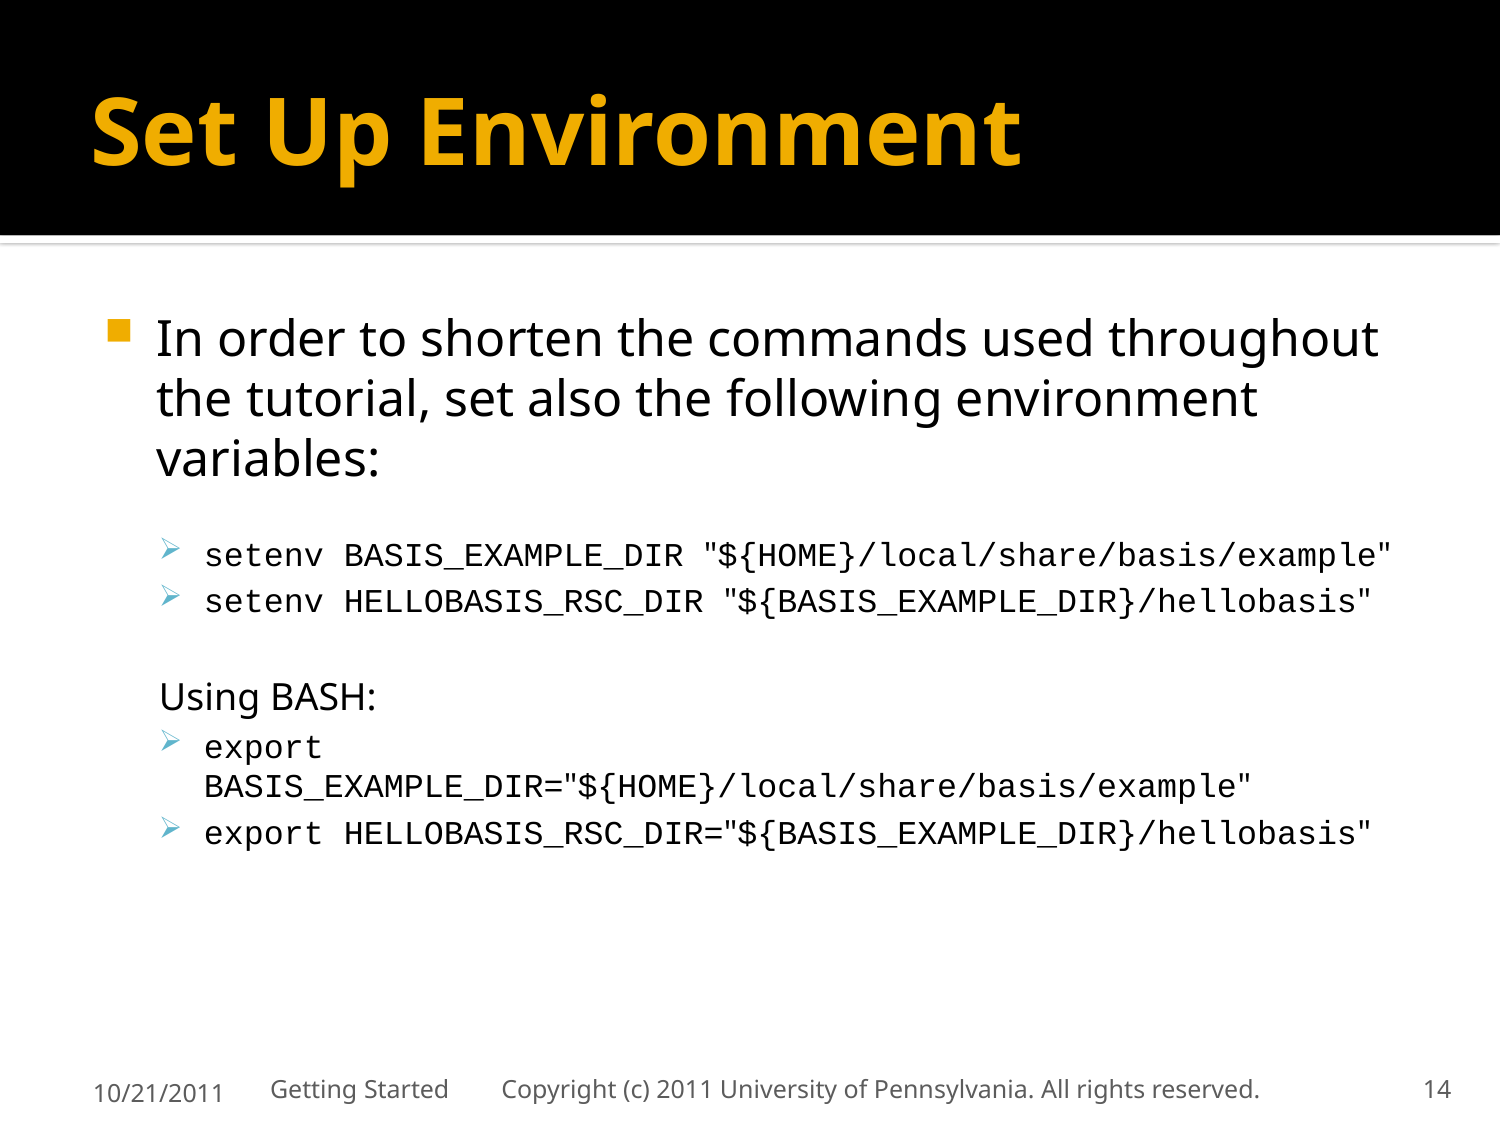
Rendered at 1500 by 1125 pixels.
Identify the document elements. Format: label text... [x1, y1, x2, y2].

footer Getting Started Copyright (c) 2011 University of Pennsylvania. All rights reserved. [262, 1062, 1337, 1108]
slide_number 14 [1345, 1062, 1467, 1108]
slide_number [75, 1062, 238, 1108]
list In order to shorten the commands used throughout the tutorial, set also the following environment variables: setenv BASIS_EXAMPLE_DIR "${HOME}/local/share/basis/example" setenv HELLOBASIS_RSC_DIR "${BASIS_EXAMPLE_DIR}/hellobasis" Using BASH: export BASIS_EXAMPLE_DIR="${HOME}/local/share/basis/example" export HELLOBASIS_RSC_DIR="${BASIS_EXAMPLE_DIR}/hellobasis" [75, 291, 1425, 1050]
title Set Up Environment [75, 25, 1425, 231]
